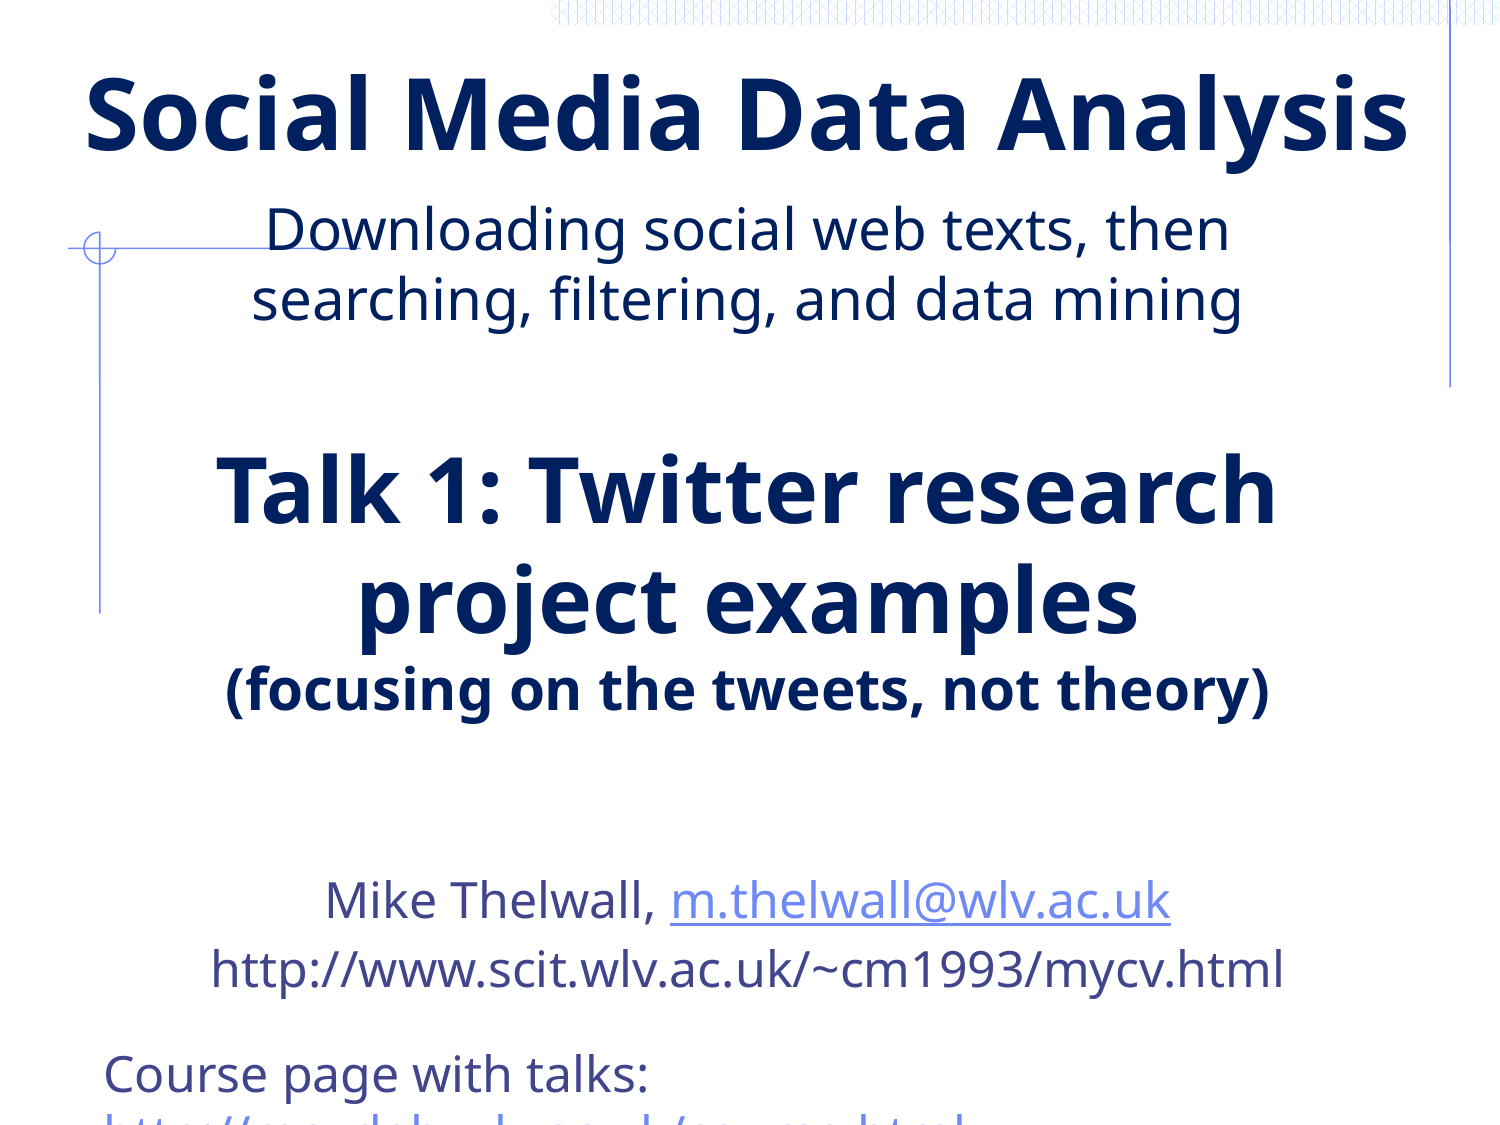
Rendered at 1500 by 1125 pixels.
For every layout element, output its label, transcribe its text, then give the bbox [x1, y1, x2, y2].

title Social Media Data Analysis [13, 42, 1483, 209]
text_box Mike Thelwall, m.thelwall@wlv.ac.uk http://www.scit.wlv.ac.uk/~cm1993/mycv.html [68, 861, 1428, 1005]
text_box Course page with talks: http://mozdeh.wlv.ac.uk/course.html [88, 1034, 1483, 1125]
text_box Downloading social web texts, then searching, filtering, and data mining Talk 1: Twitter research project examples (focusing on the tweets, not theory) [163, 184, 1333, 729]
